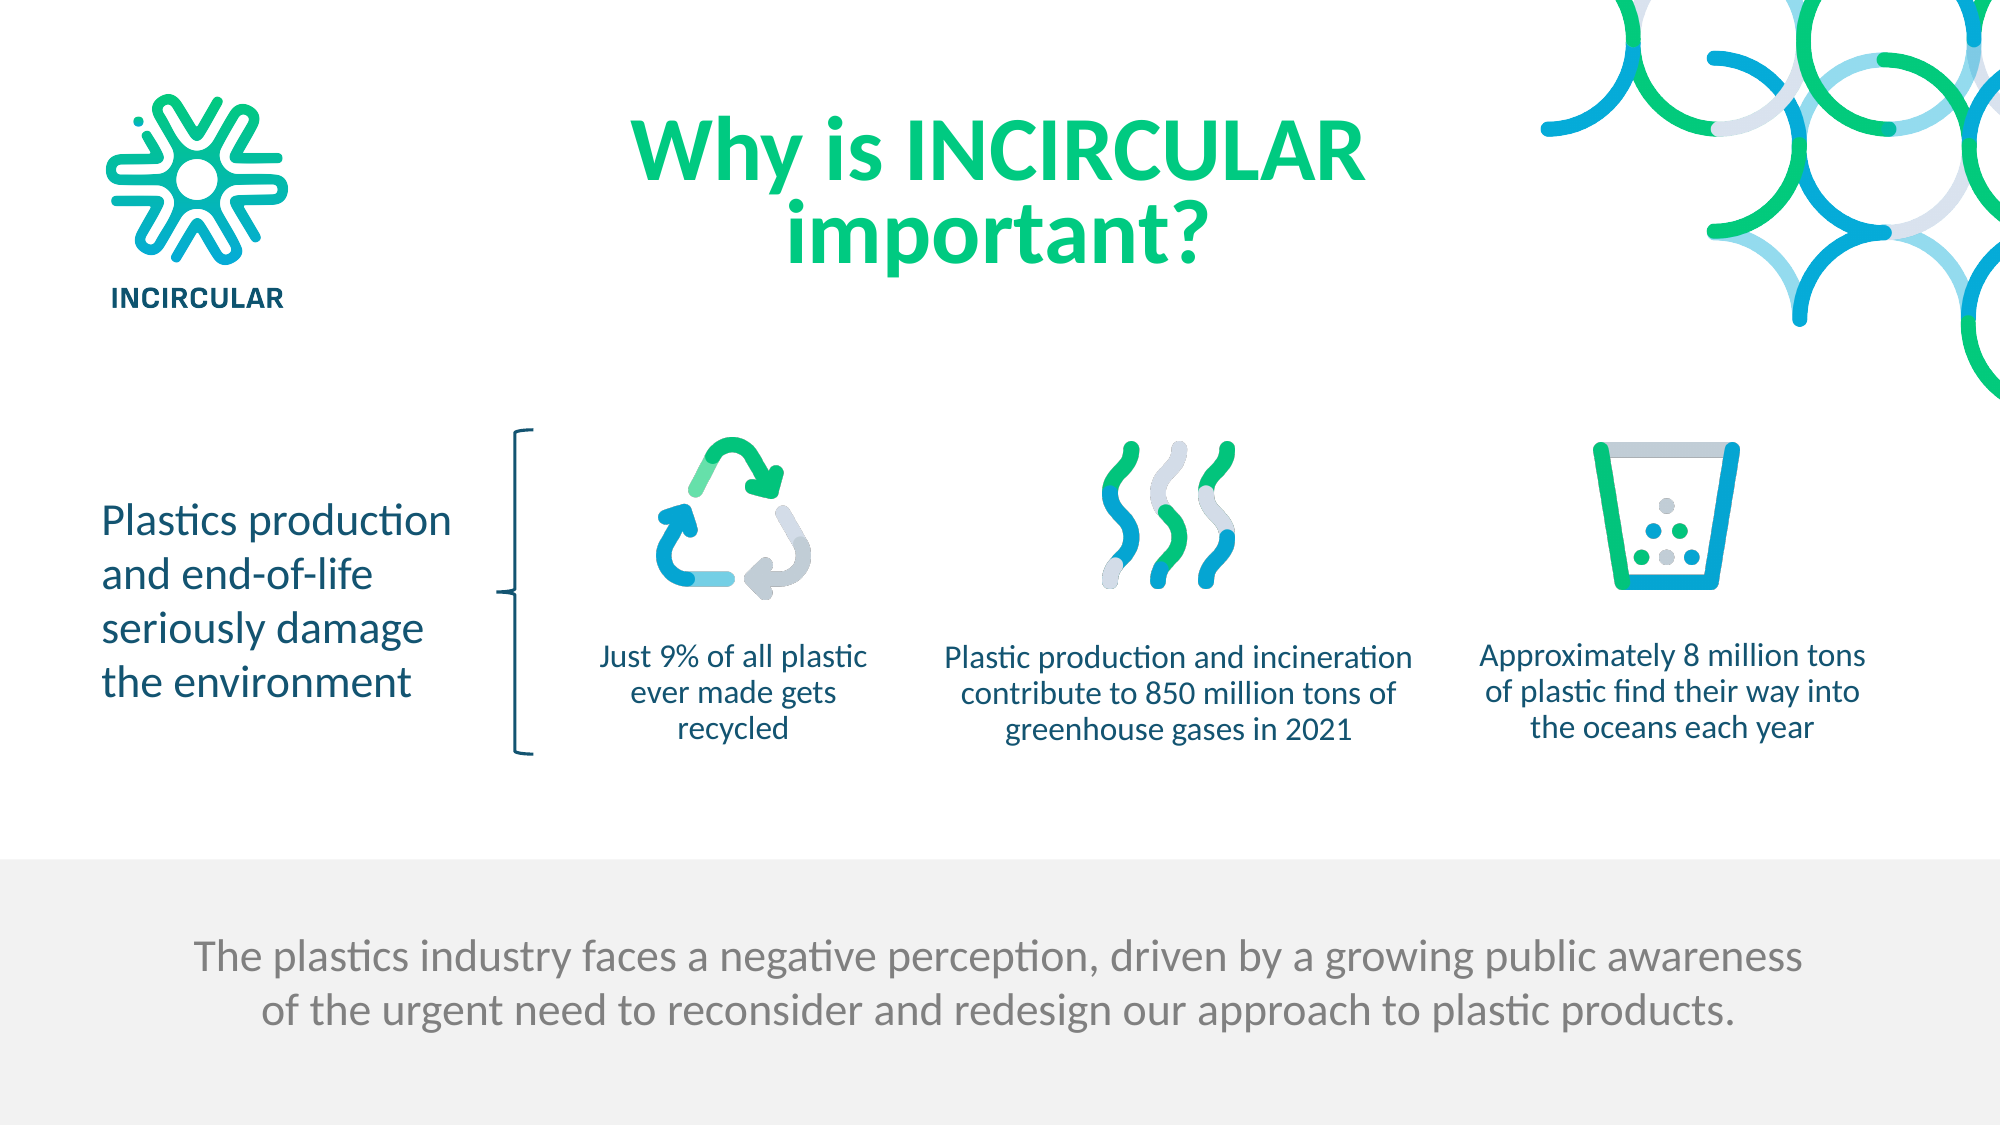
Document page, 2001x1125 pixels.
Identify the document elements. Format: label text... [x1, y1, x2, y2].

picture [1716, 459, 1740, 590]
picture [1211, 548, 1235, 589]
picture [1102, 441, 1235, 589]
text_box Why is INCIRCULAR important? [412, 107, 1586, 266]
picture [656, 437, 811, 600]
picture [1593, 442, 1728, 590]
picture [1518, 0, 2000, 432]
